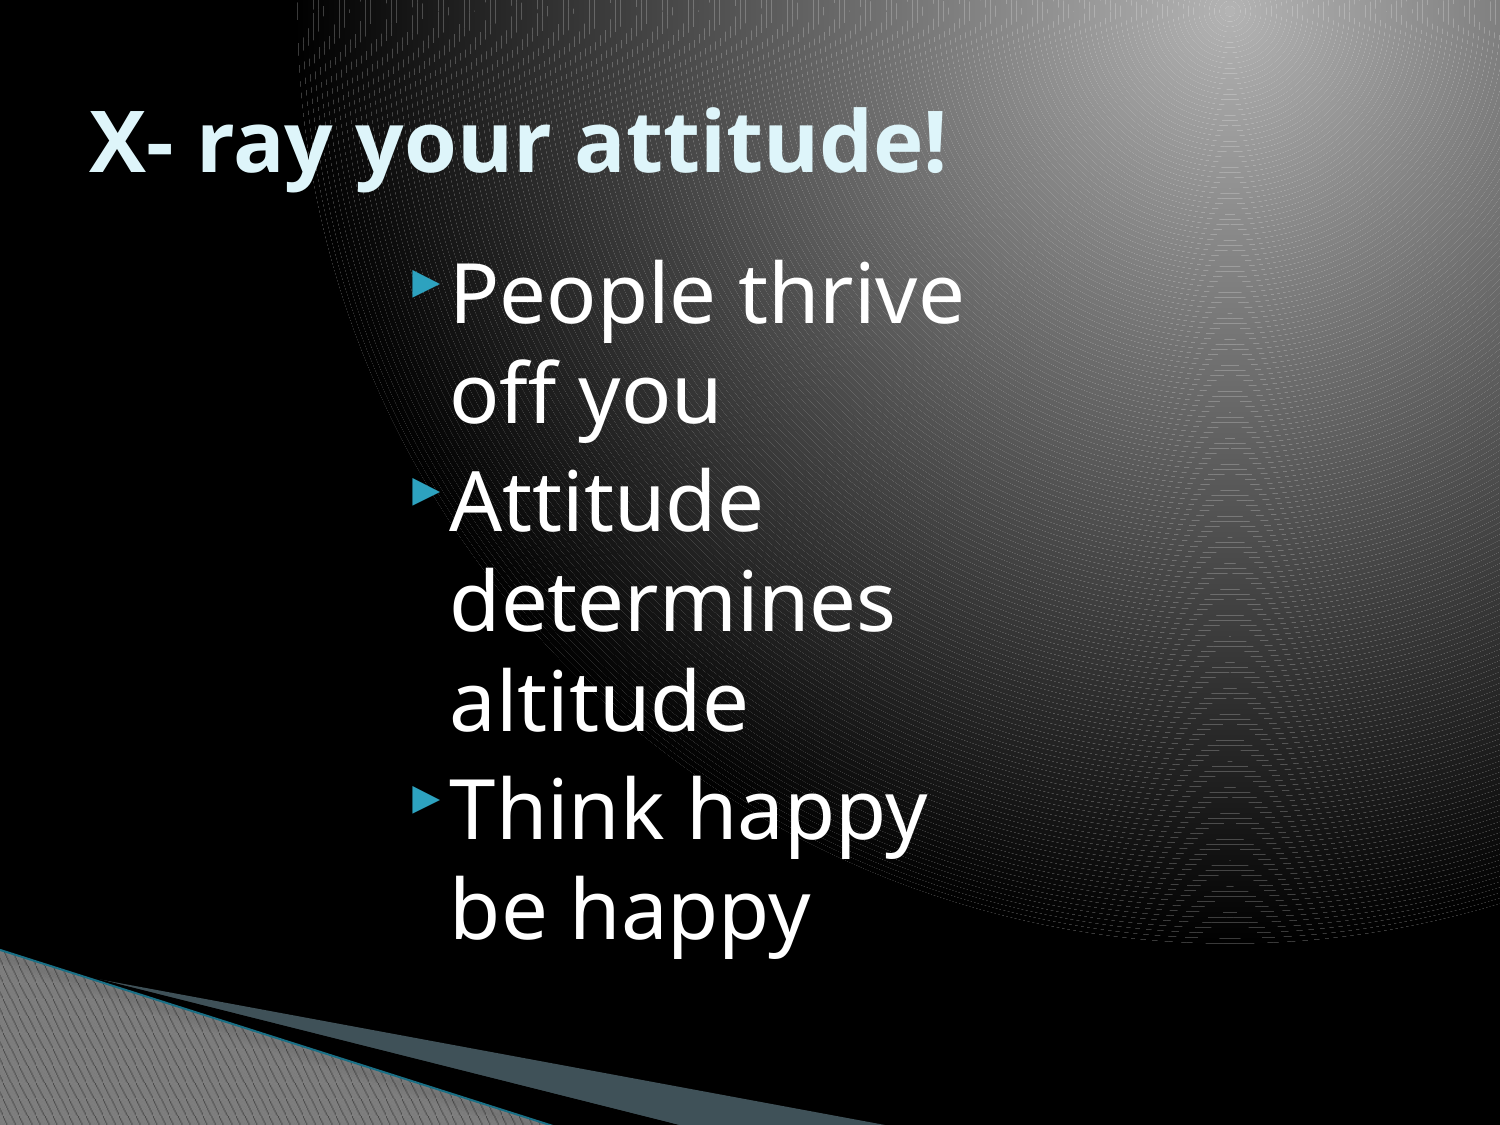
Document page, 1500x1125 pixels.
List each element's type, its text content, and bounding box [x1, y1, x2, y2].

picture [0, 952, 543, 1125]
title X- ray your attitude! [75, 45, 1425, 233]
list People thrive off you Attitude determines altitude Think happy be happy [375, 233, 1038, 975]
